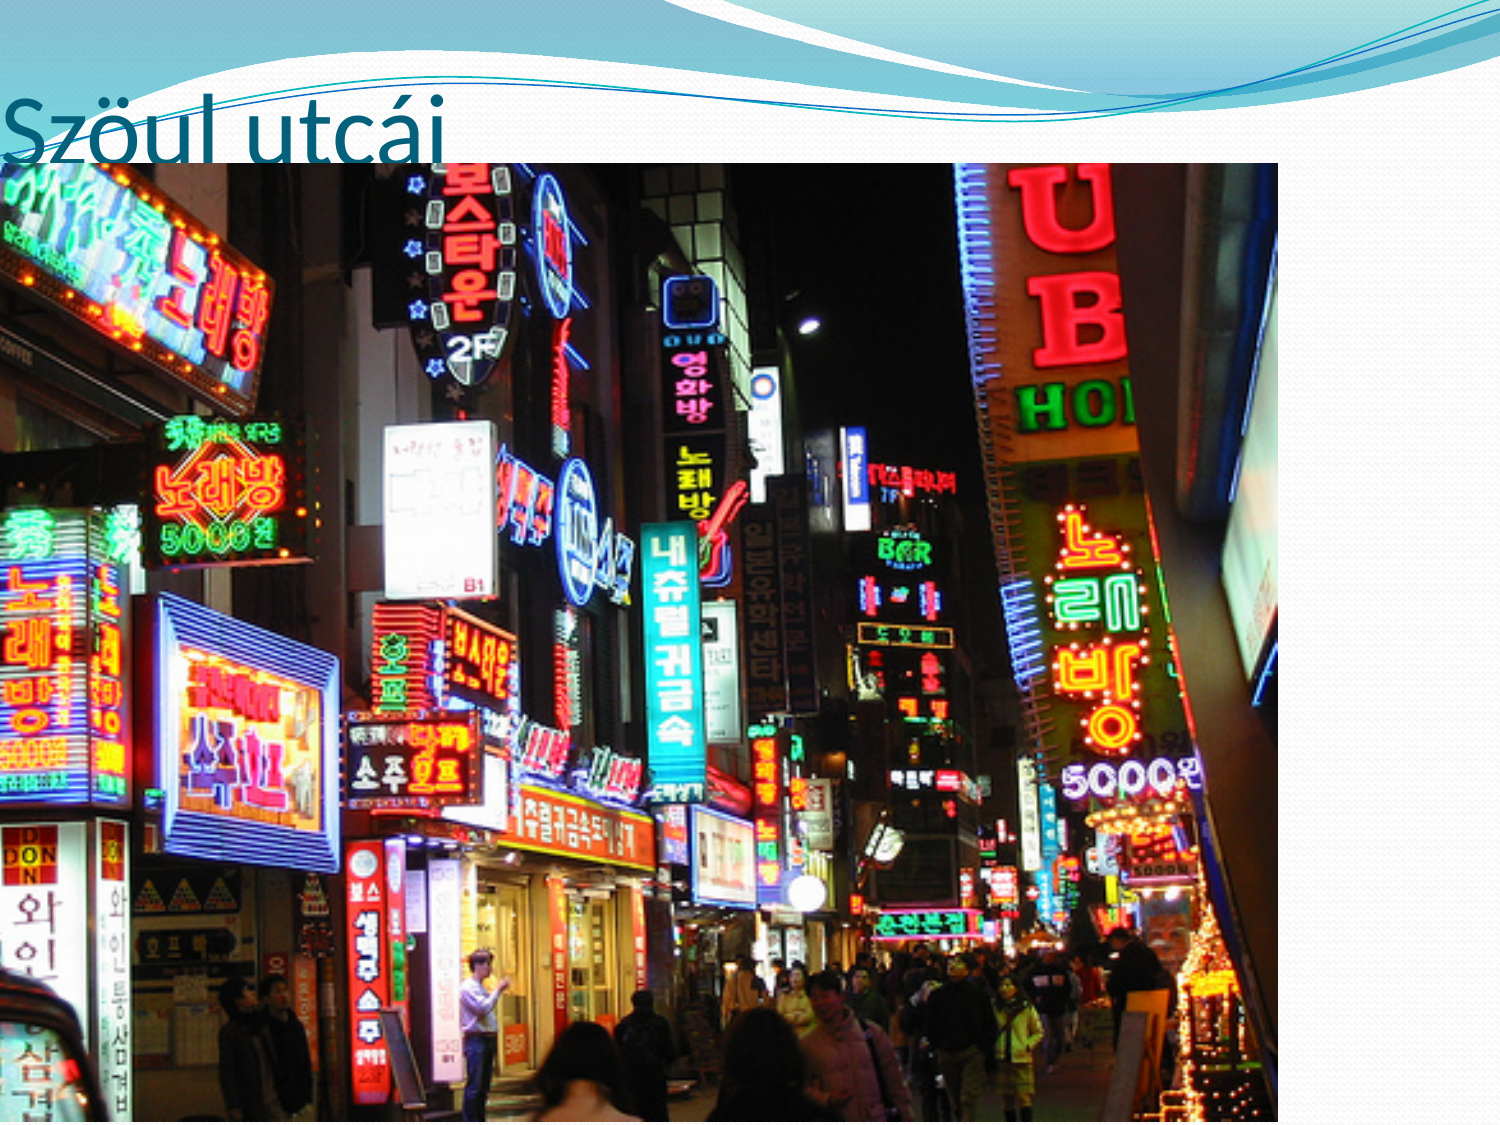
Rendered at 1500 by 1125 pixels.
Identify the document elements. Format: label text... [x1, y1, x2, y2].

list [0, 163, 1278, 1123]
title Szöul utcái [0, 0, 1350, 188]
